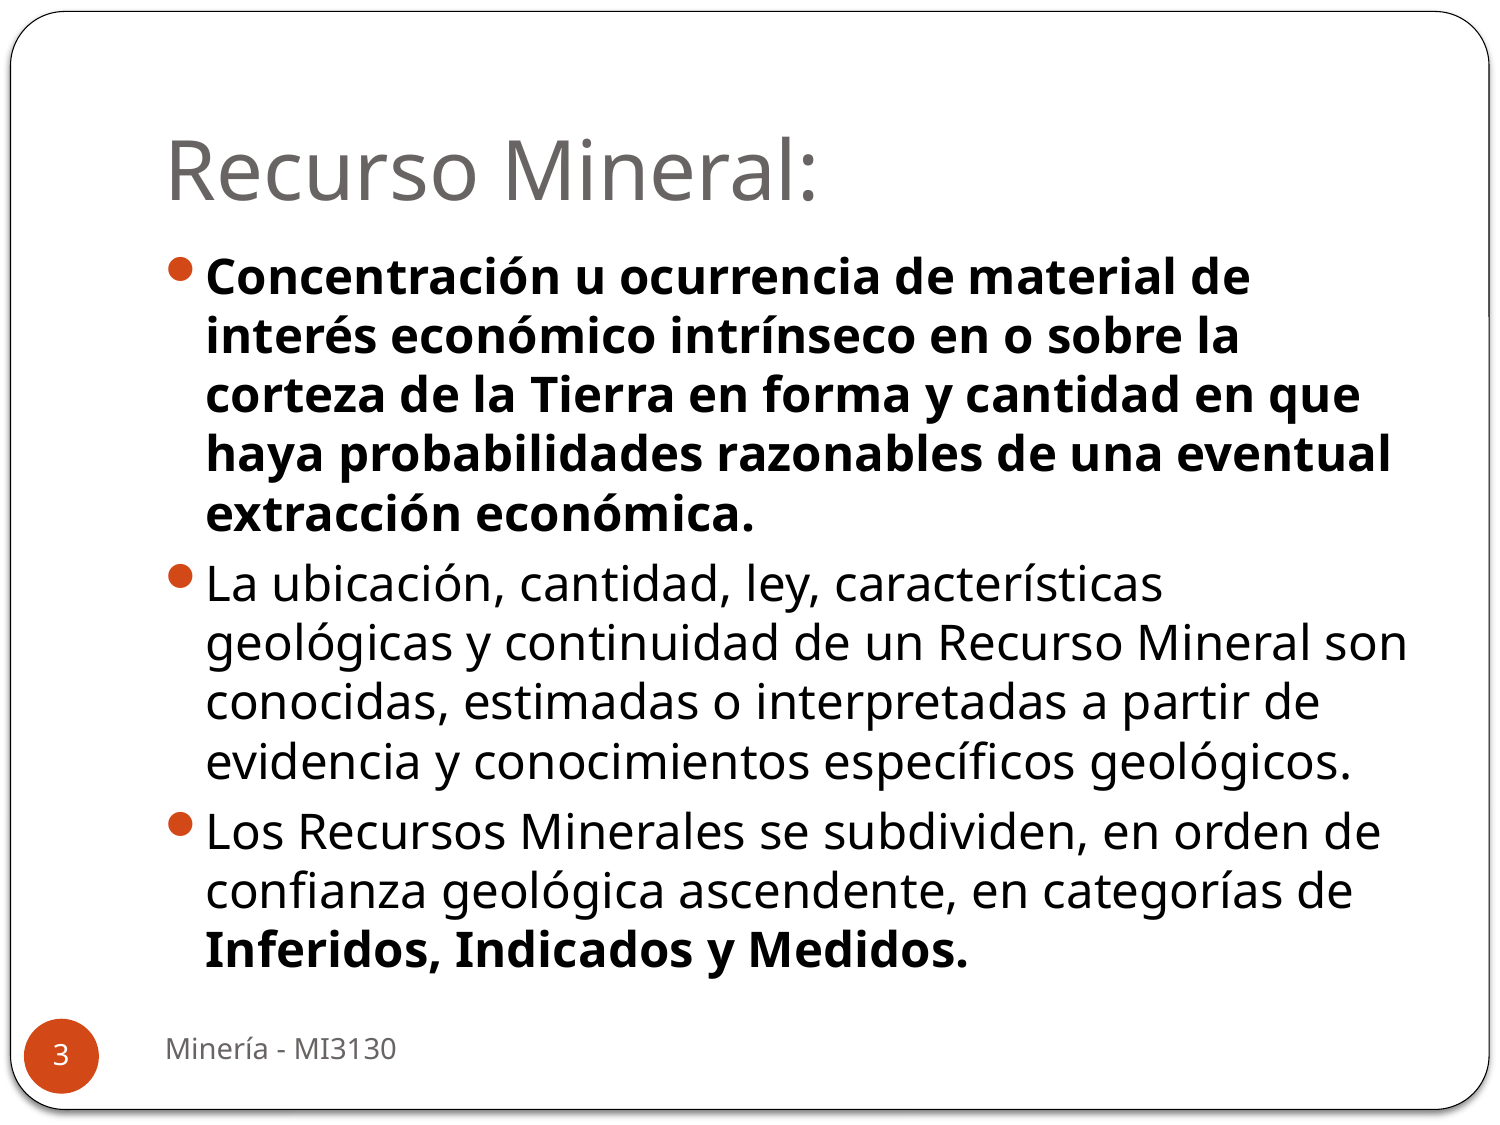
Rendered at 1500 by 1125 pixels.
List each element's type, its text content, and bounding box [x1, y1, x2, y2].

slide_number 3 [23, 1018, 99, 1094]
list Concentración u ocurrencia de material de interés económico intrínseco en o sobre la corteza de la Tierra en forma y cantidad en que haya probabilidades razonables de una eventual extracción económica. La ubicación, cantidad, ley, características geológicas y continuidad de un Recurso Mineral son conocidas, estimadas o interpretadas a partir de evidencia y conocimientos específicos geológicos. Los Recursos Minerales se subdividen, en orden de confianza geológica ascendente, en categorías de Inferidos, Indicados y Medidos. [150, 237, 1425, 988]
footer Minería - MI3130 [150, 1012, 800, 1088]
title Recurso Mineral: [150, 45, 1425, 233]
